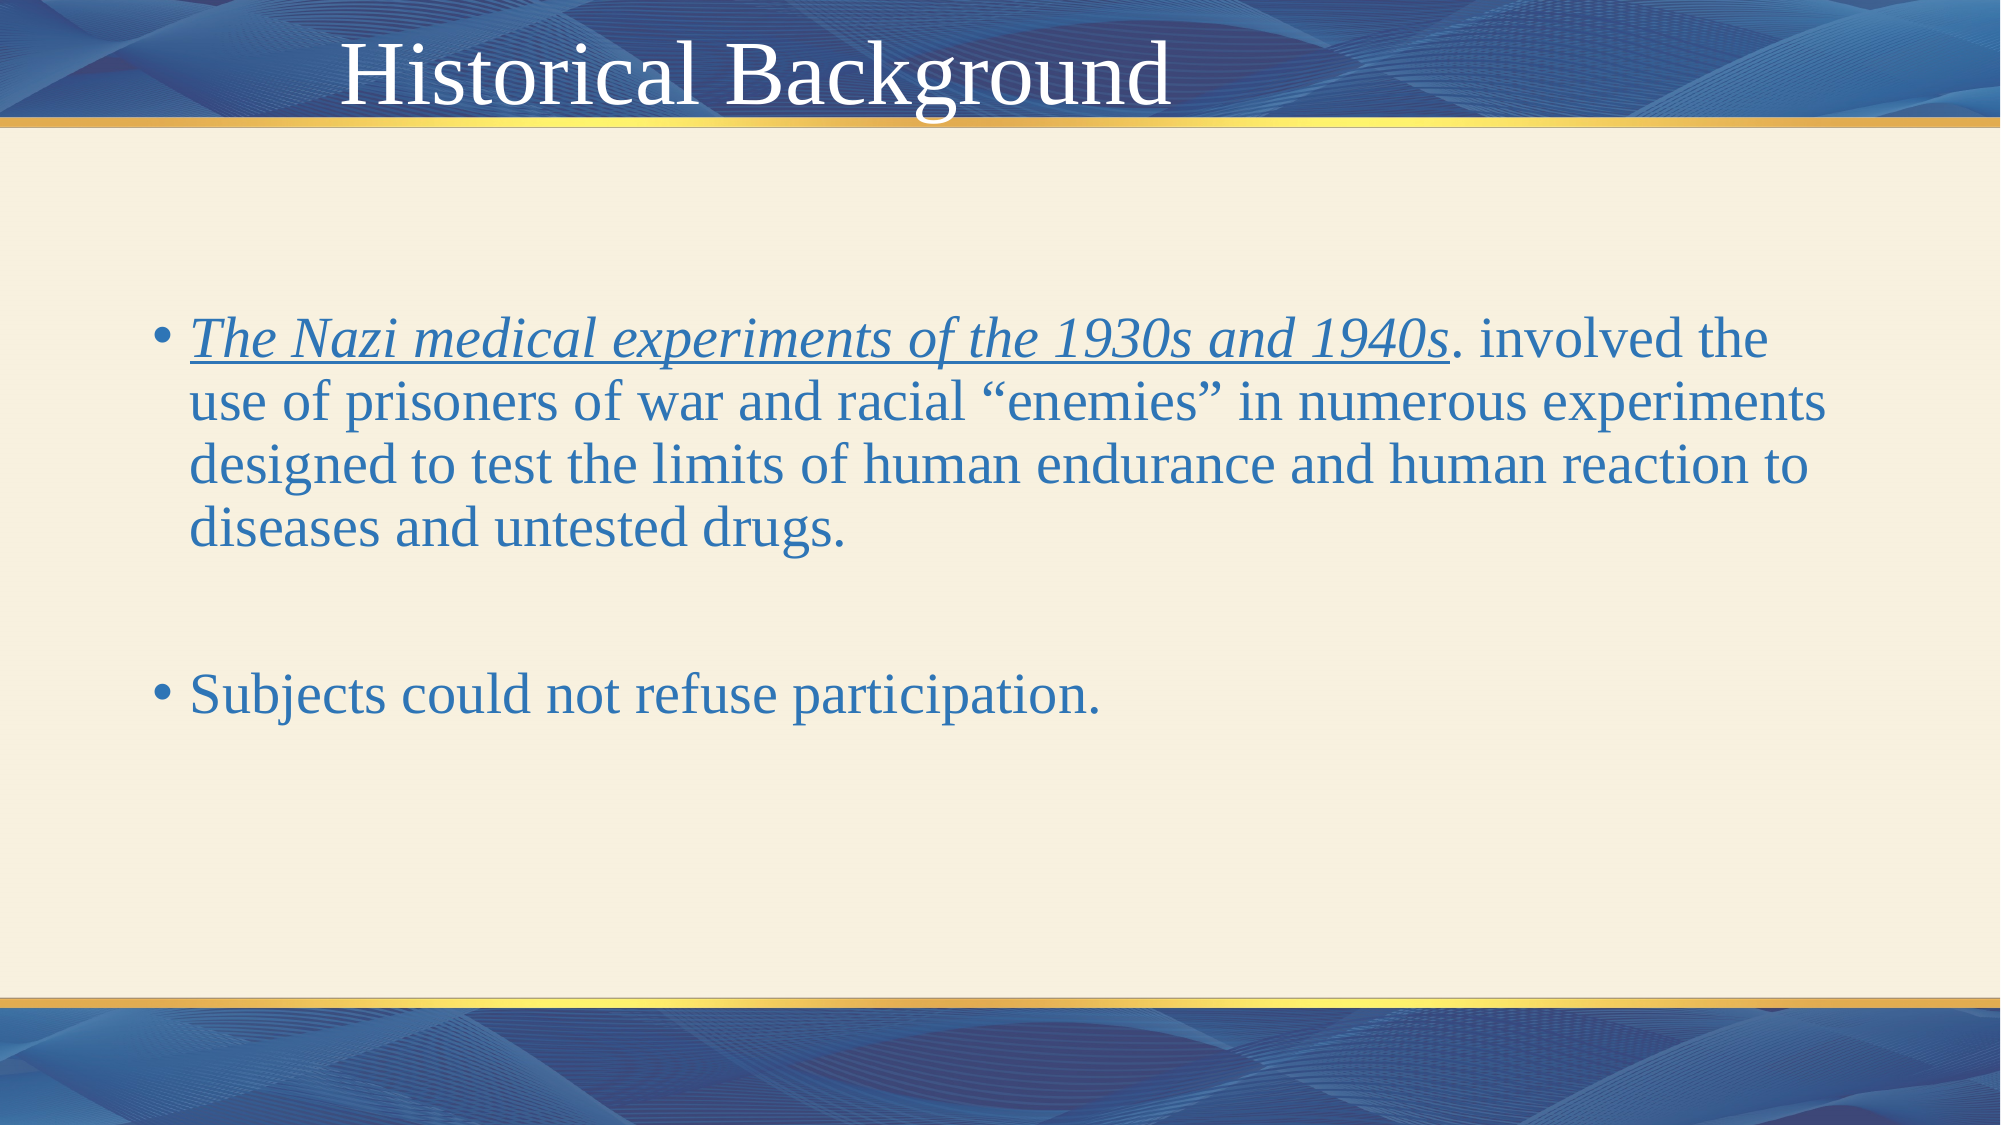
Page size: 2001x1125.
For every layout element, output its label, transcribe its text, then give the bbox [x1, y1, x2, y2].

title Historical Background [324, 0, 1675, 150]
picture [0, 0, 2001, 1125]
list The Nazi medical experiments of the 1930s and 1940s. involved the use of prisoners of war and racial “enemies” in numerous experiments designed to test the limits of human endurance and human reaction to diseases and untested drugs. Subjects could not refuse participation. [137, 299, 1863, 1014]
